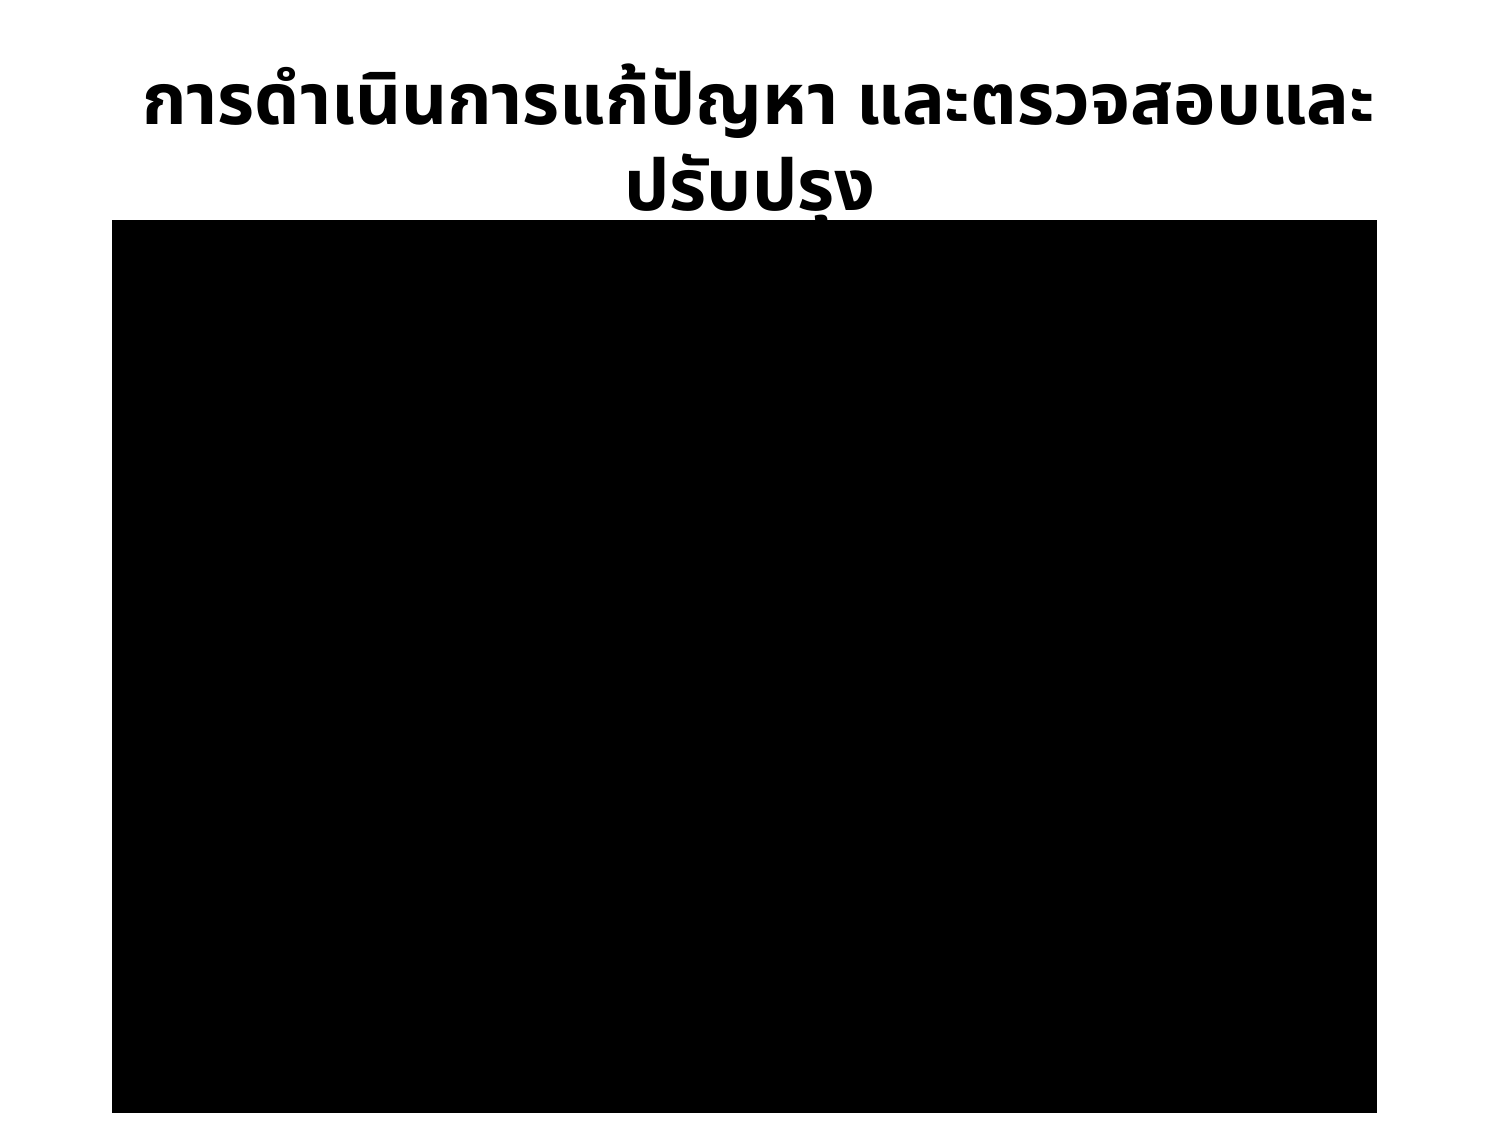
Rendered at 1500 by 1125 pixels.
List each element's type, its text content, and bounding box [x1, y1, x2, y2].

picture [112, 220, 1377, 1113]
title การดำเนินการแก้ปัญหา และตรวจสอบและปรับปรุง [75, 45, 1425, 233]
